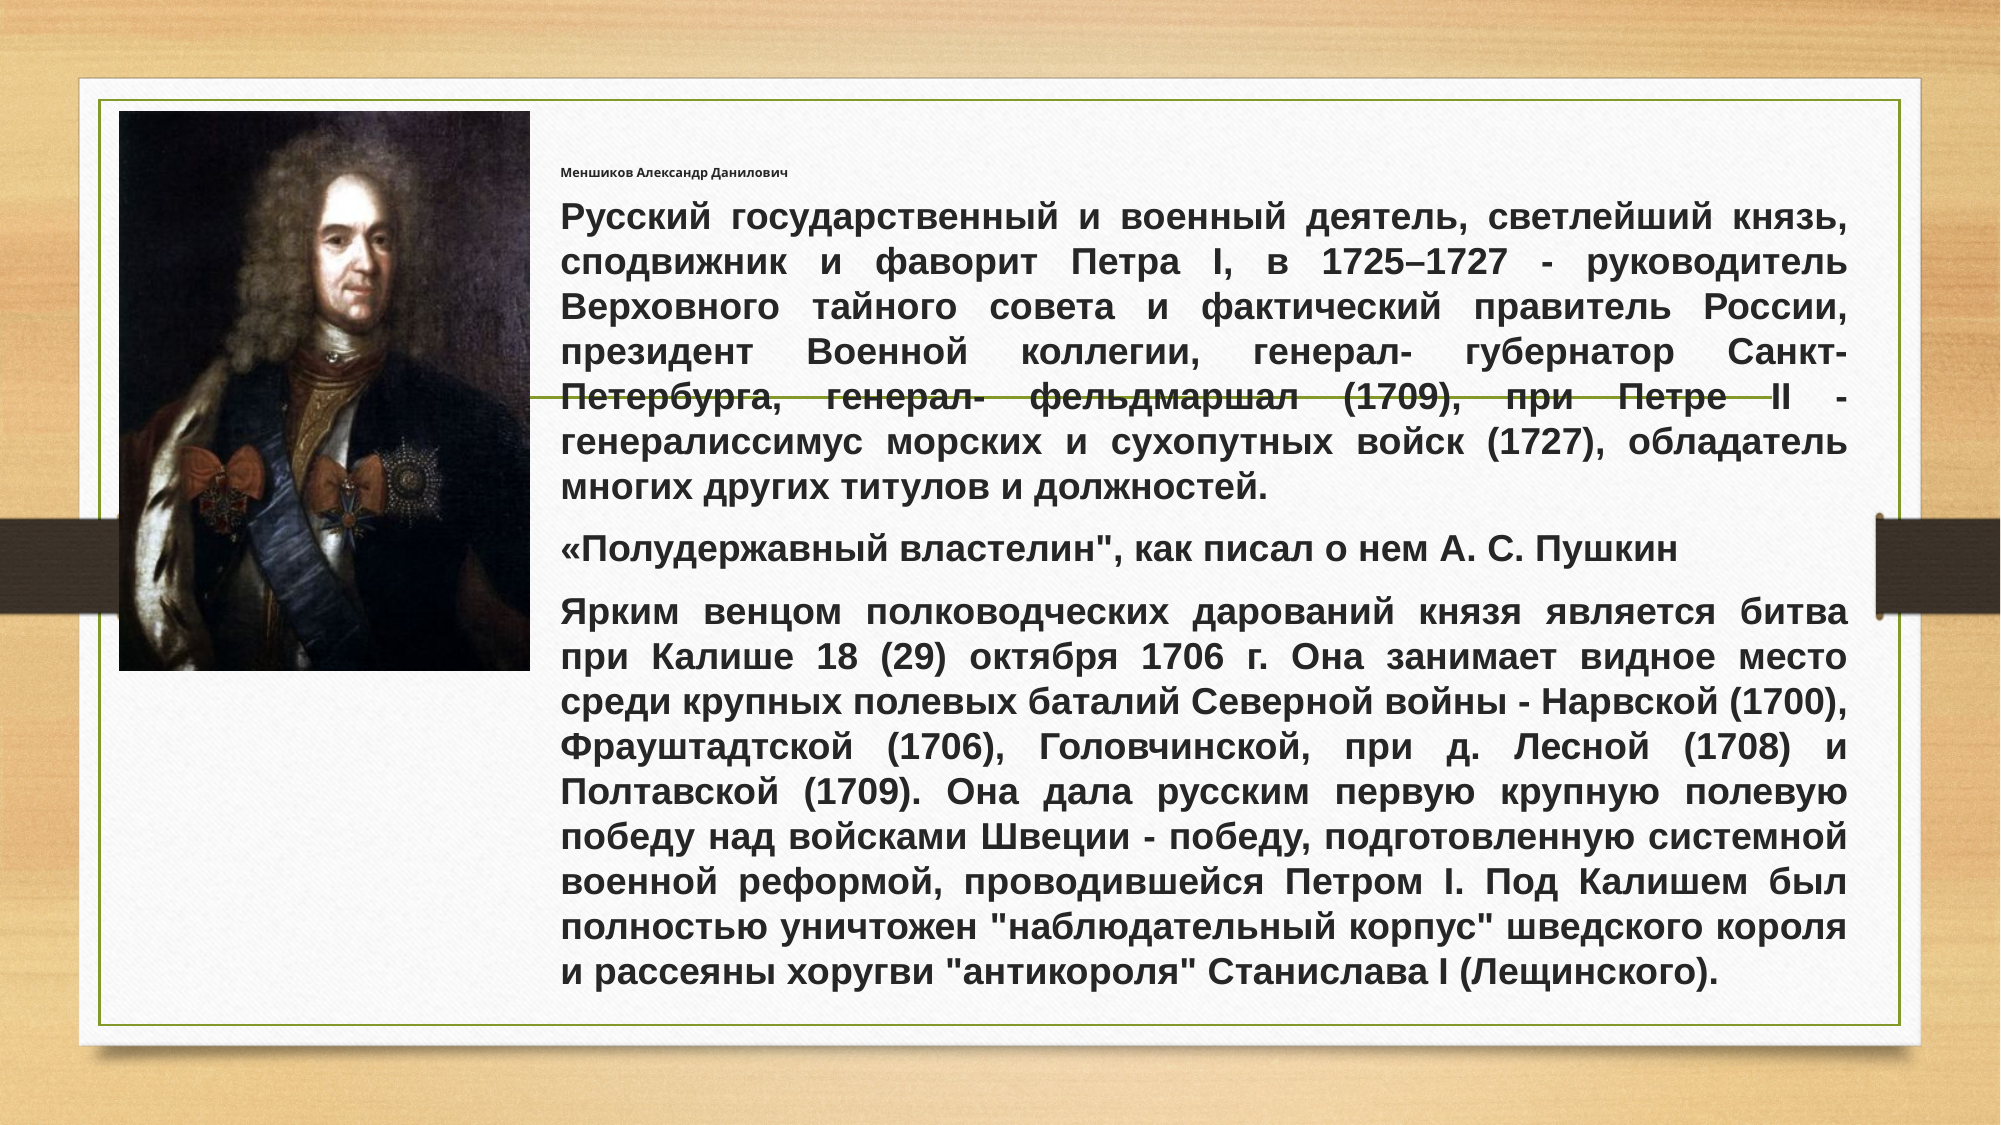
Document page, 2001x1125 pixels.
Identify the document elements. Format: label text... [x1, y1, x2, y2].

list Русский государственный и военный деятель, светлейший князь, сподвижник и фаворит Петра I, в 1725–1727 - руководитель Верховного тайного совета и фактический правитель России, президент Военной коллегии, генерал- губернатор Санкт-Петербурга, генерал- фельдмаршал (1709), при Петре II - генералиссимус морских и сухопутных войск (1727), обладатель многих других титулов и должностей. «Полудержавный властелин", как писал о нем А. С. Пушкин Ярким венцом полководческих дарований князя является битва при Калише 18 (29) октября 1706 г. Она занимает видное место среди крупных полевых баталий Северной войны - Нарвской (1700), Фрауштадтской (1706), Головчинской, при д. Лесной (1708) и Полтавской (1709). Она дала русским первую крупную полевую победу над войсками Швеции - победу, подготовленную системной военной реформой, проводившейся Петром I. Под Калишем был полностью уничтожен "наблюдательный корпус" шведского короля и рассеяны хоругви "антикороля" Станислава I (Лещинского). [545, 184, 1864, 1023]
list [118, 111, 530, 671]
title Меншиков Александр Данилович [545, 156, 1953, 207]
picture [0, 0, 2001, 1125]
